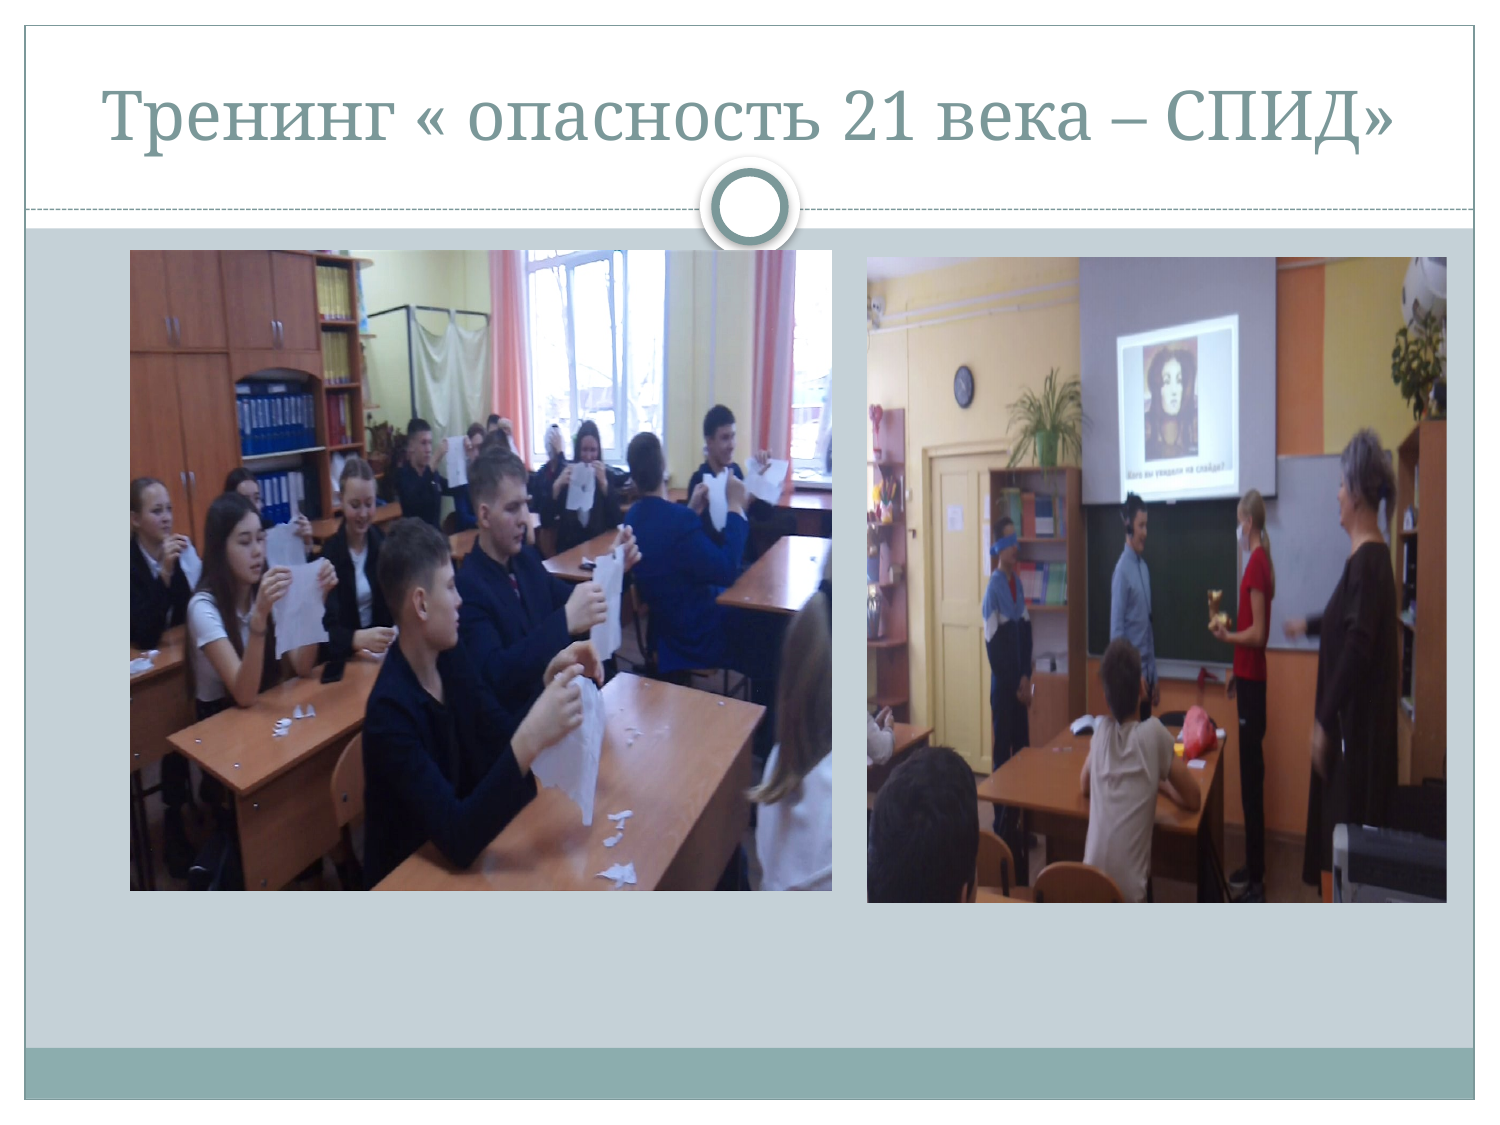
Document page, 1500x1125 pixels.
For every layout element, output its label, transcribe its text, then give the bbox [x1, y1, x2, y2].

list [129, 250, 833, 891]
title Тренинг « опасность 21 века – СПИД» [49, 37, 1450, 162]
picture [866, 257, 1447, 903]
